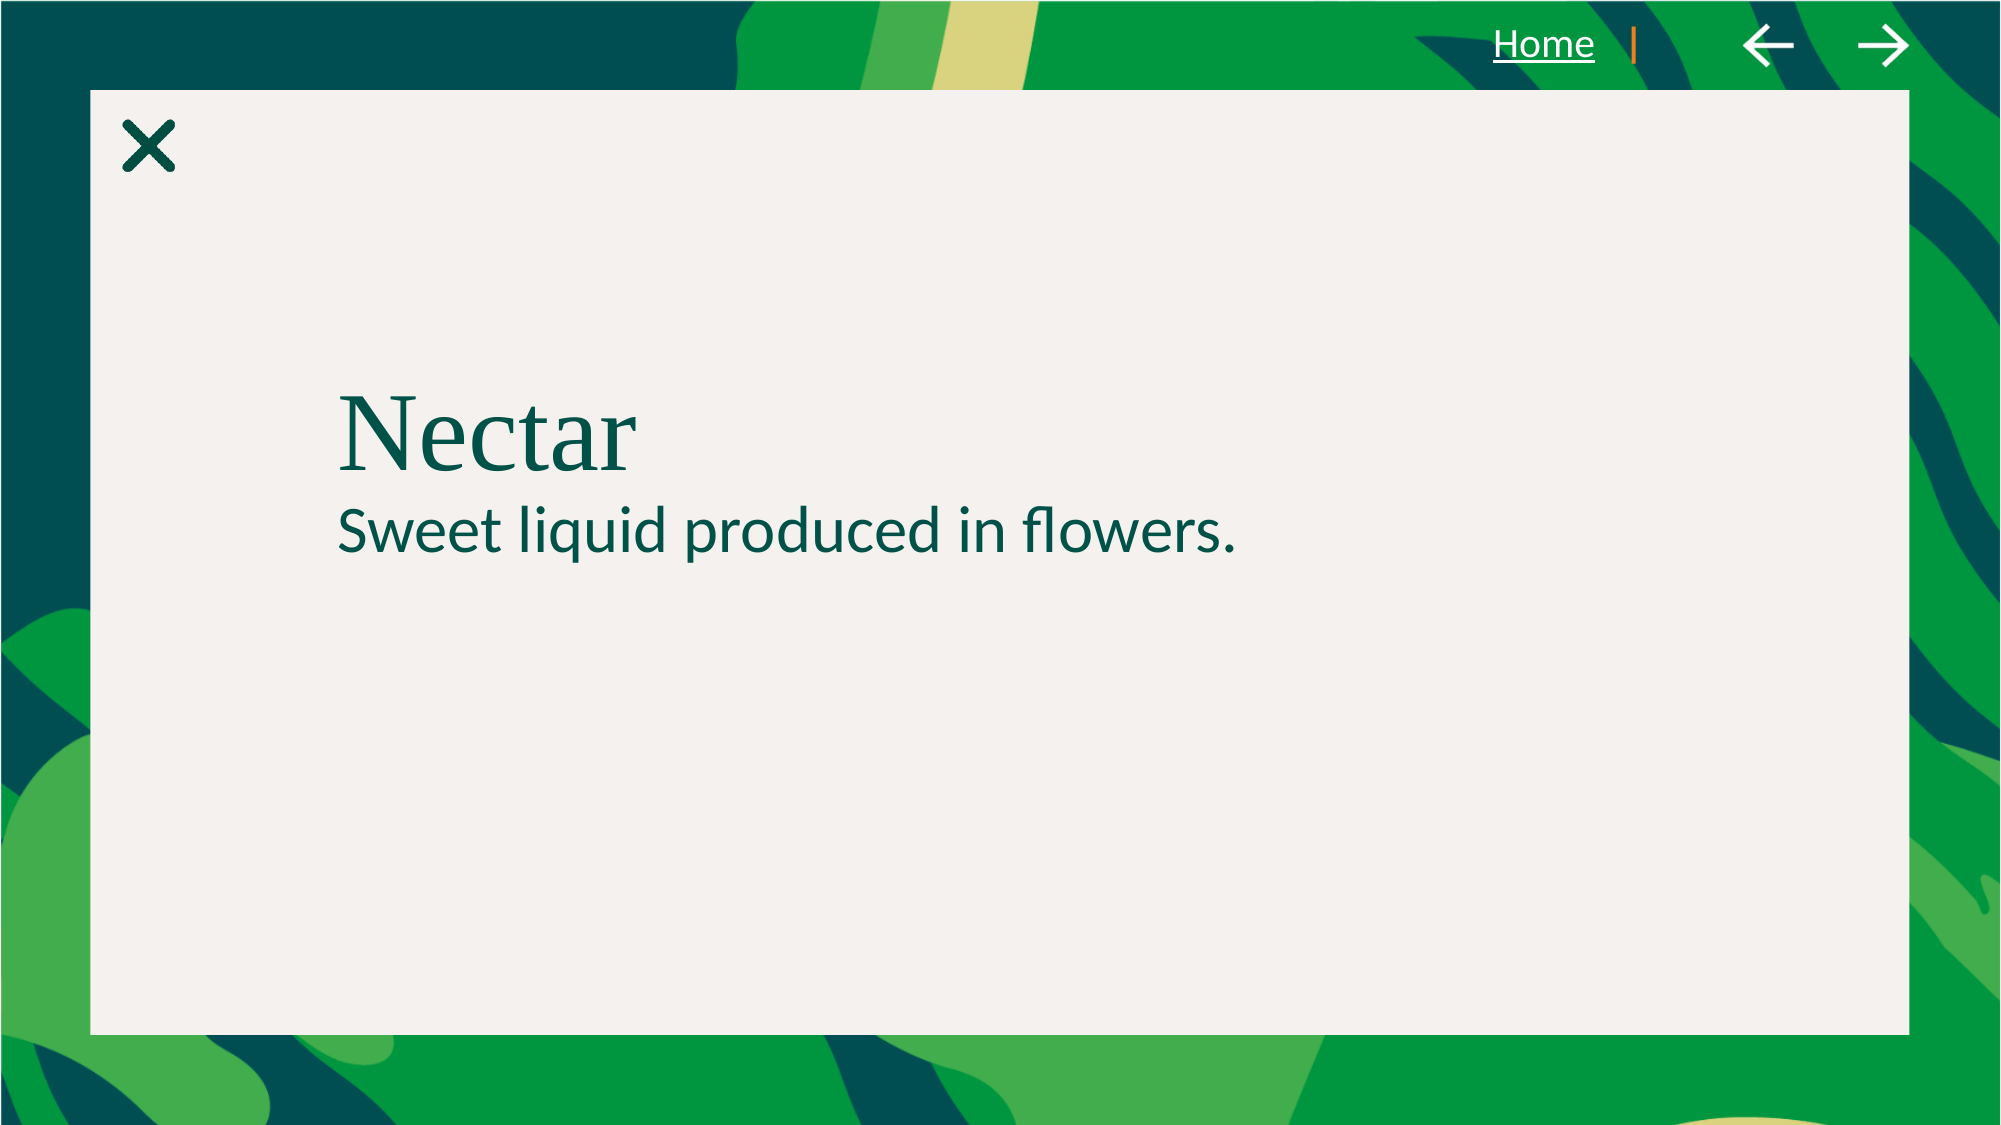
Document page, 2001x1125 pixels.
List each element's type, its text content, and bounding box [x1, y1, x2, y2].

picture [3, 0, 2001, 1125]
text_box [89, 89, 437, 1036]
title Nectar Sweet liquid produced in flowers. [322, 234, 437, 724]
text_box Home | [1563, 25, 1682, 74]
text_box [1563, 89, 1911, 1036]
